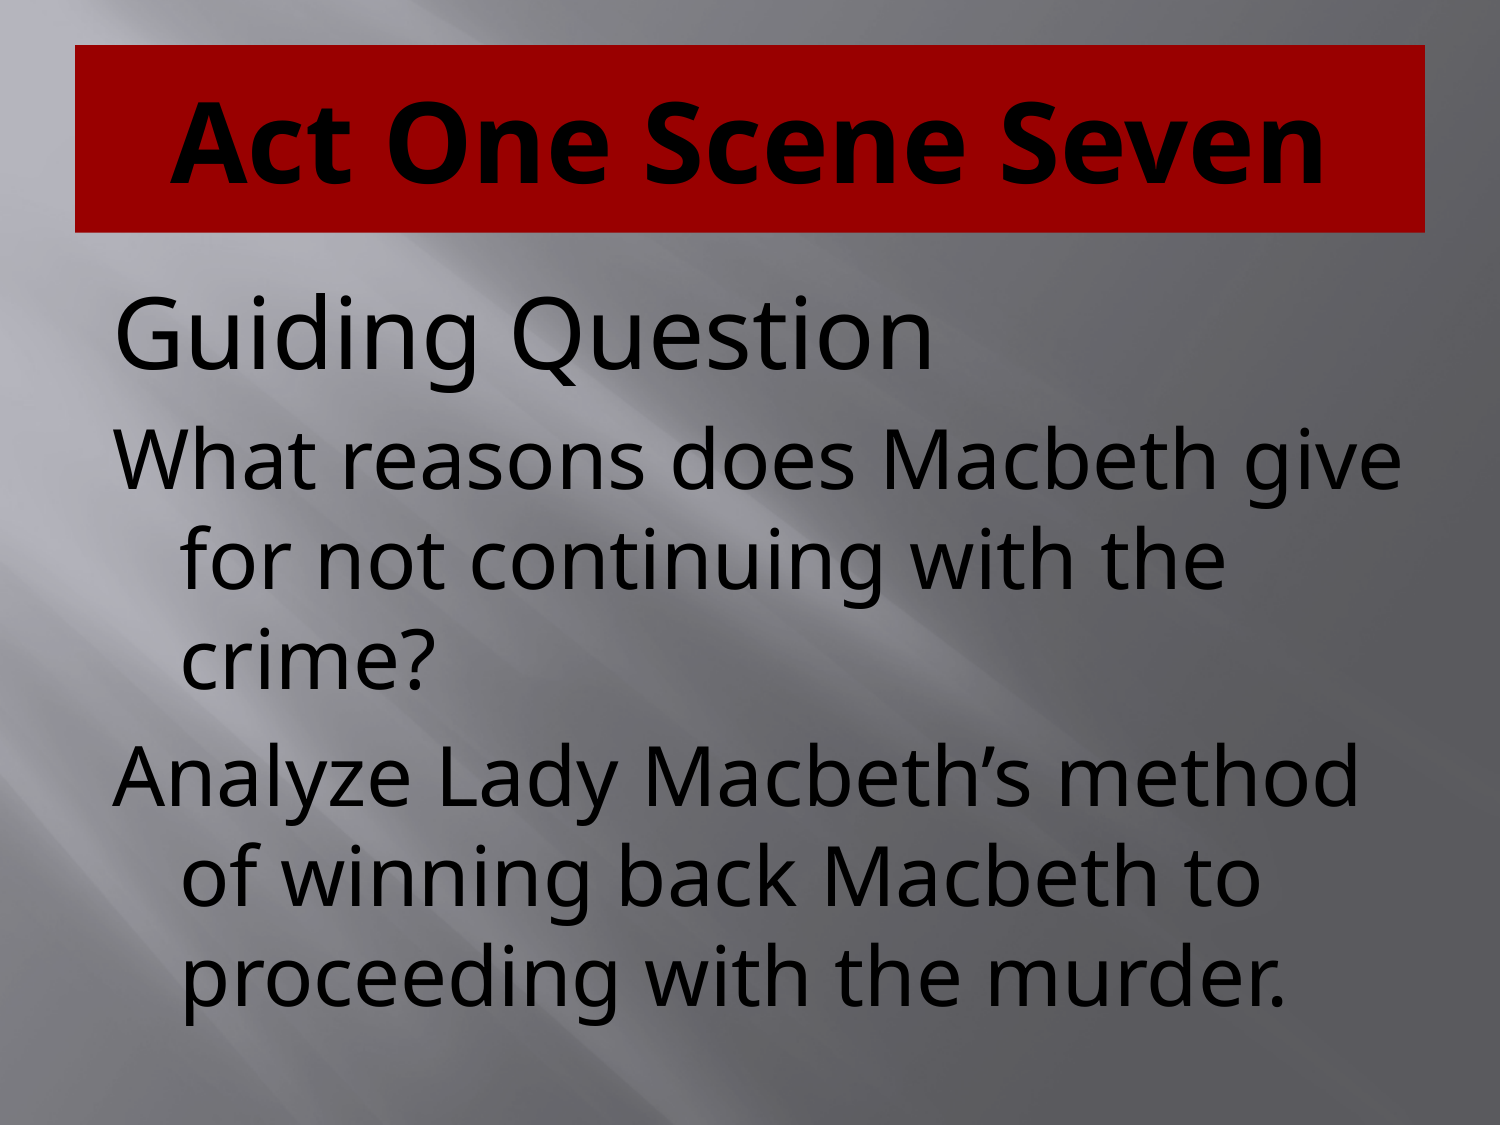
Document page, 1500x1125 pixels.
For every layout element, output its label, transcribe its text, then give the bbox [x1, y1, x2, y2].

list Guiding Question What reasons does Macbeth give for not continuing with the crime? Analyze Lady Macbeth’s method of winning back Macbeth to proceeding with the murder. [75, 262, 1425, 1035]
title Act One Scene Seven [75, 45, 1425, 233]
